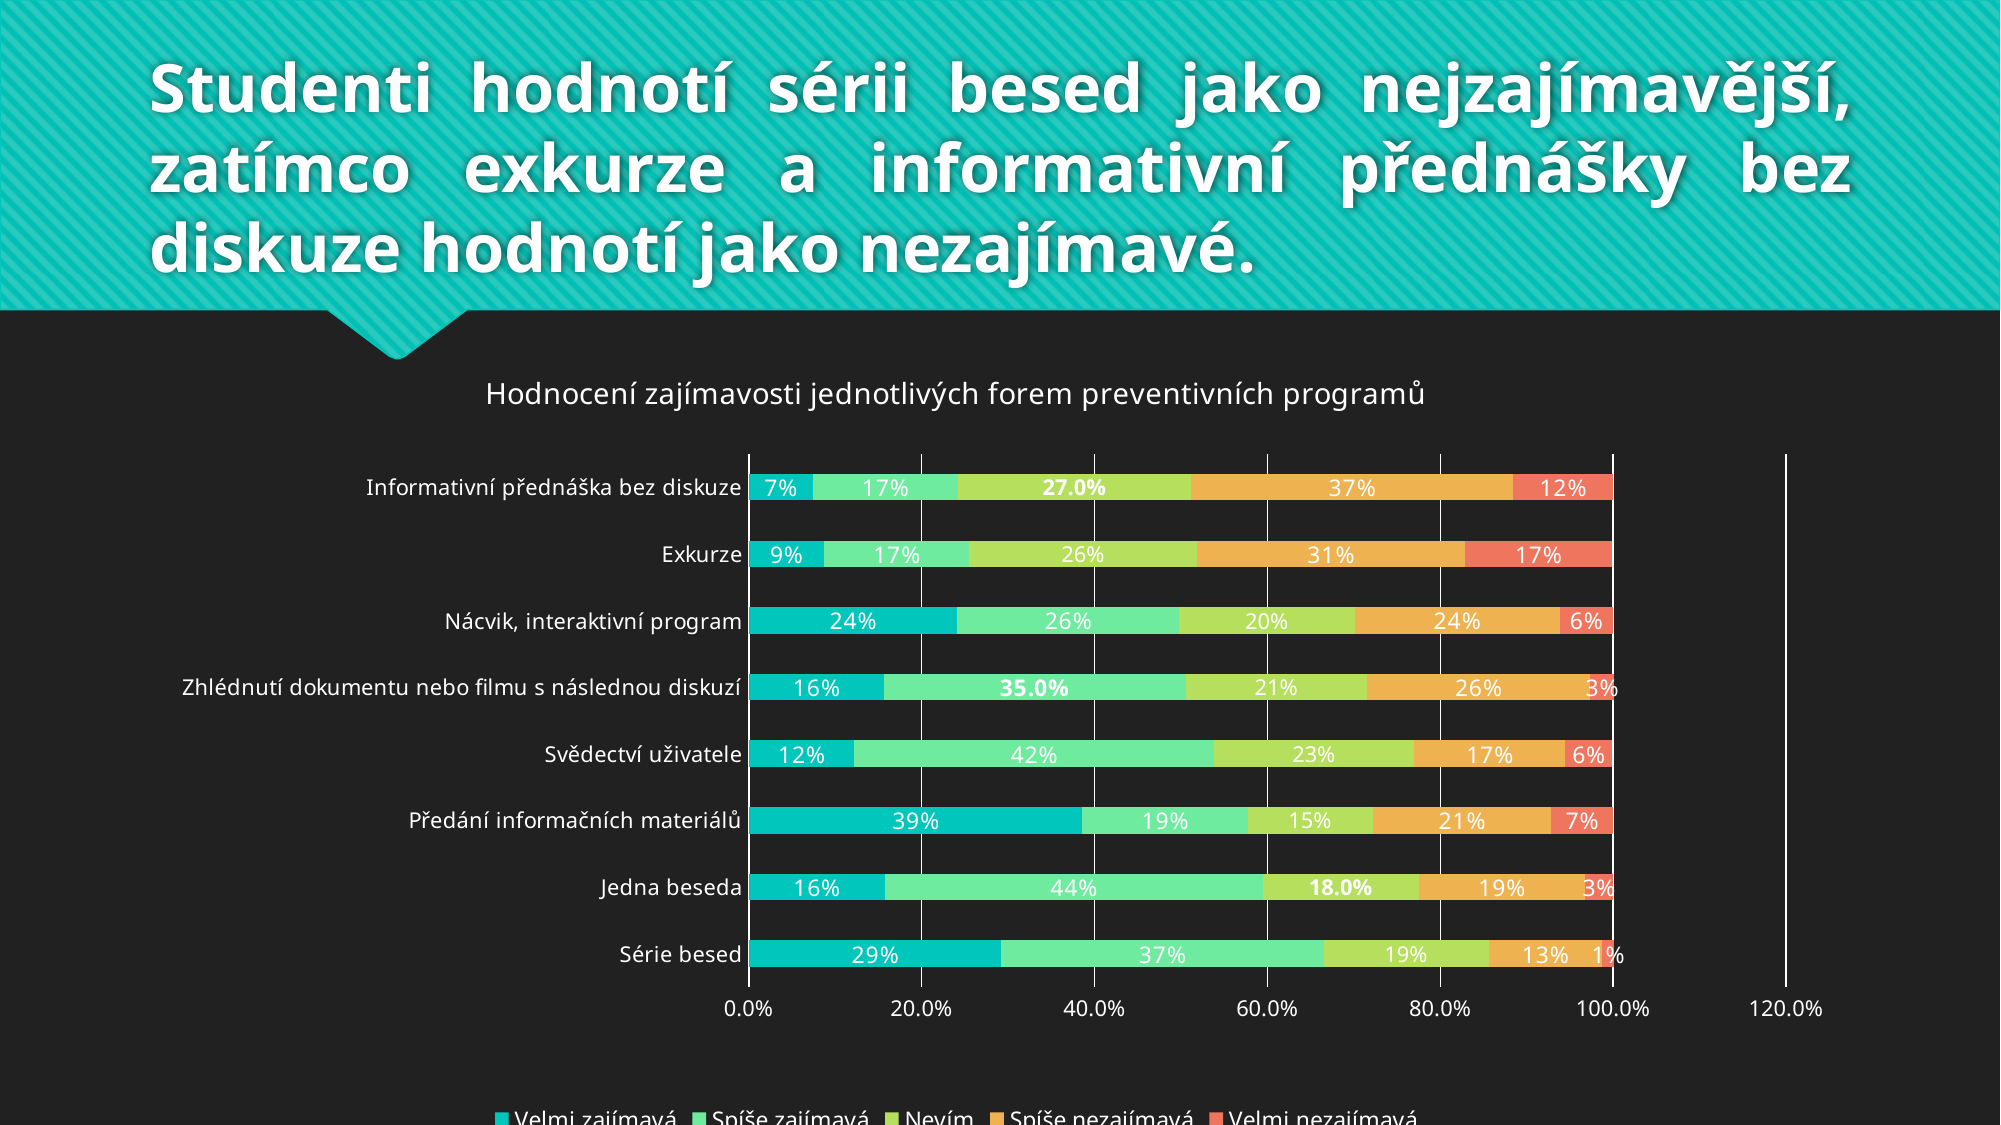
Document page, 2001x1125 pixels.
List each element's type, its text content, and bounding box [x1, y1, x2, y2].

title Studenti hodnotí sérii besed jako nejzajímavější, zatímco exkurze a informativní přednášky bez diskuze hodnotí jako nezajímavé. [134, 48, 1869, 293]
chart [47, 340, 1866, 1125]
